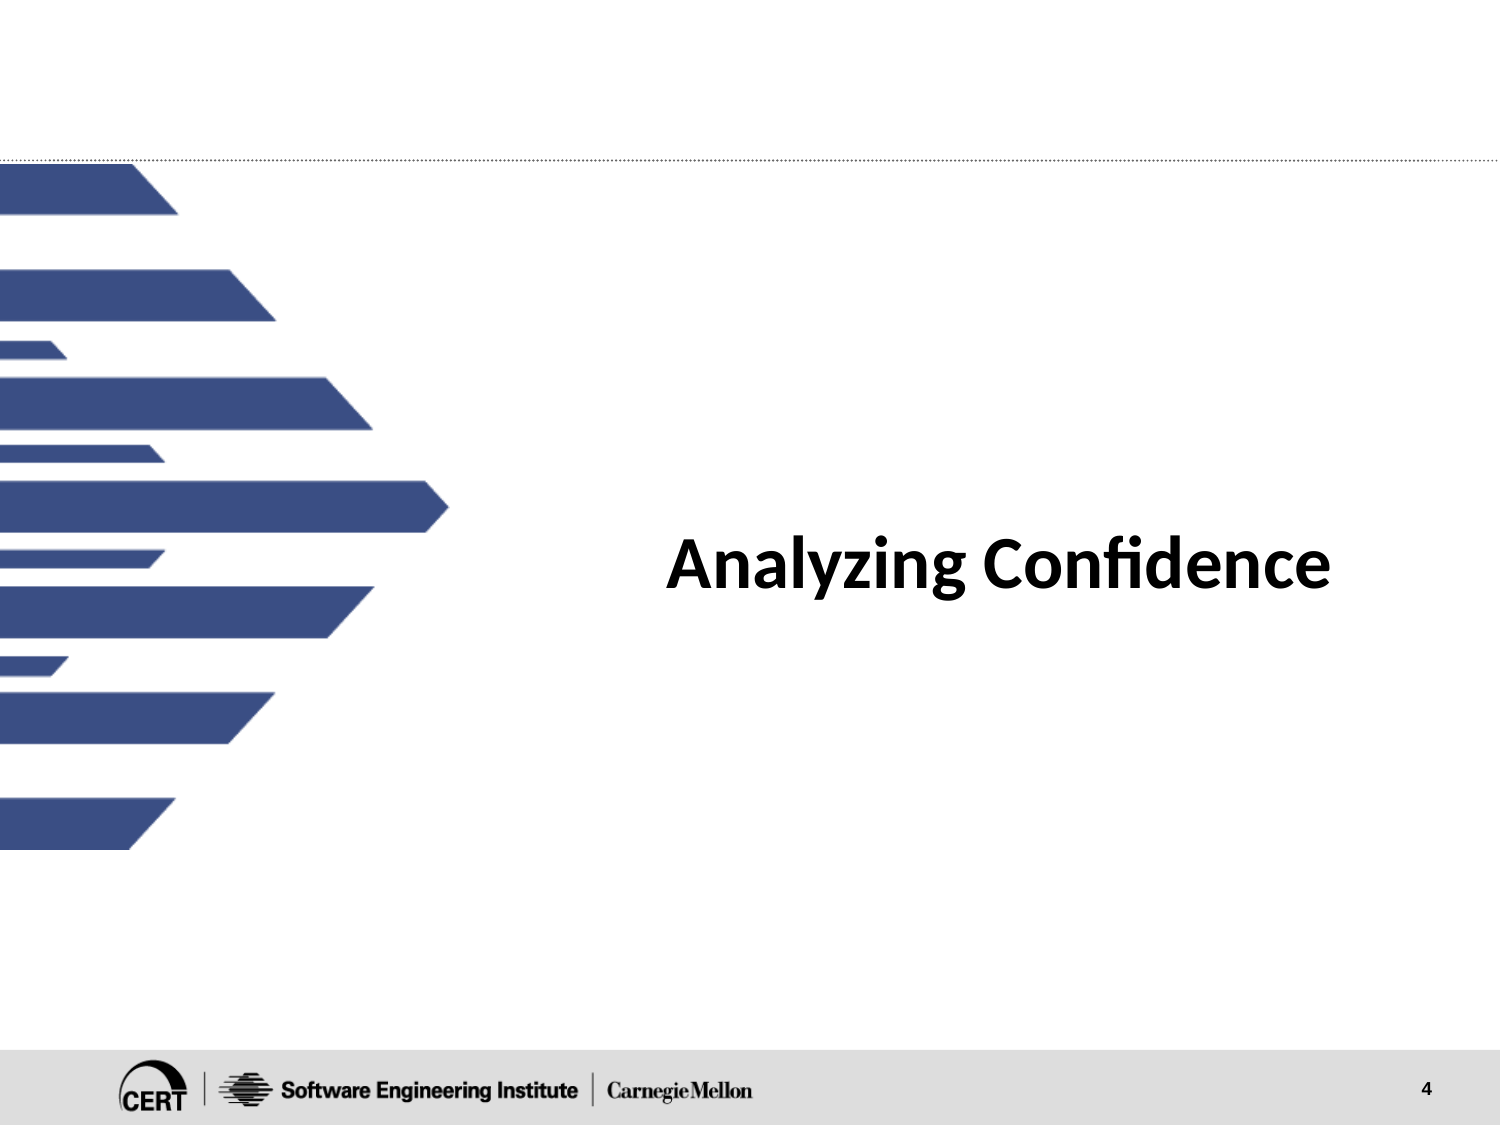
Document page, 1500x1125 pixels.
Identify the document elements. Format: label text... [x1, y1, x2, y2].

picture [102, 1056, 765, 1117]
text_box Analyzing Confidence [525, 399, 1475, 717]
picture [0, 164, 450, 851]
